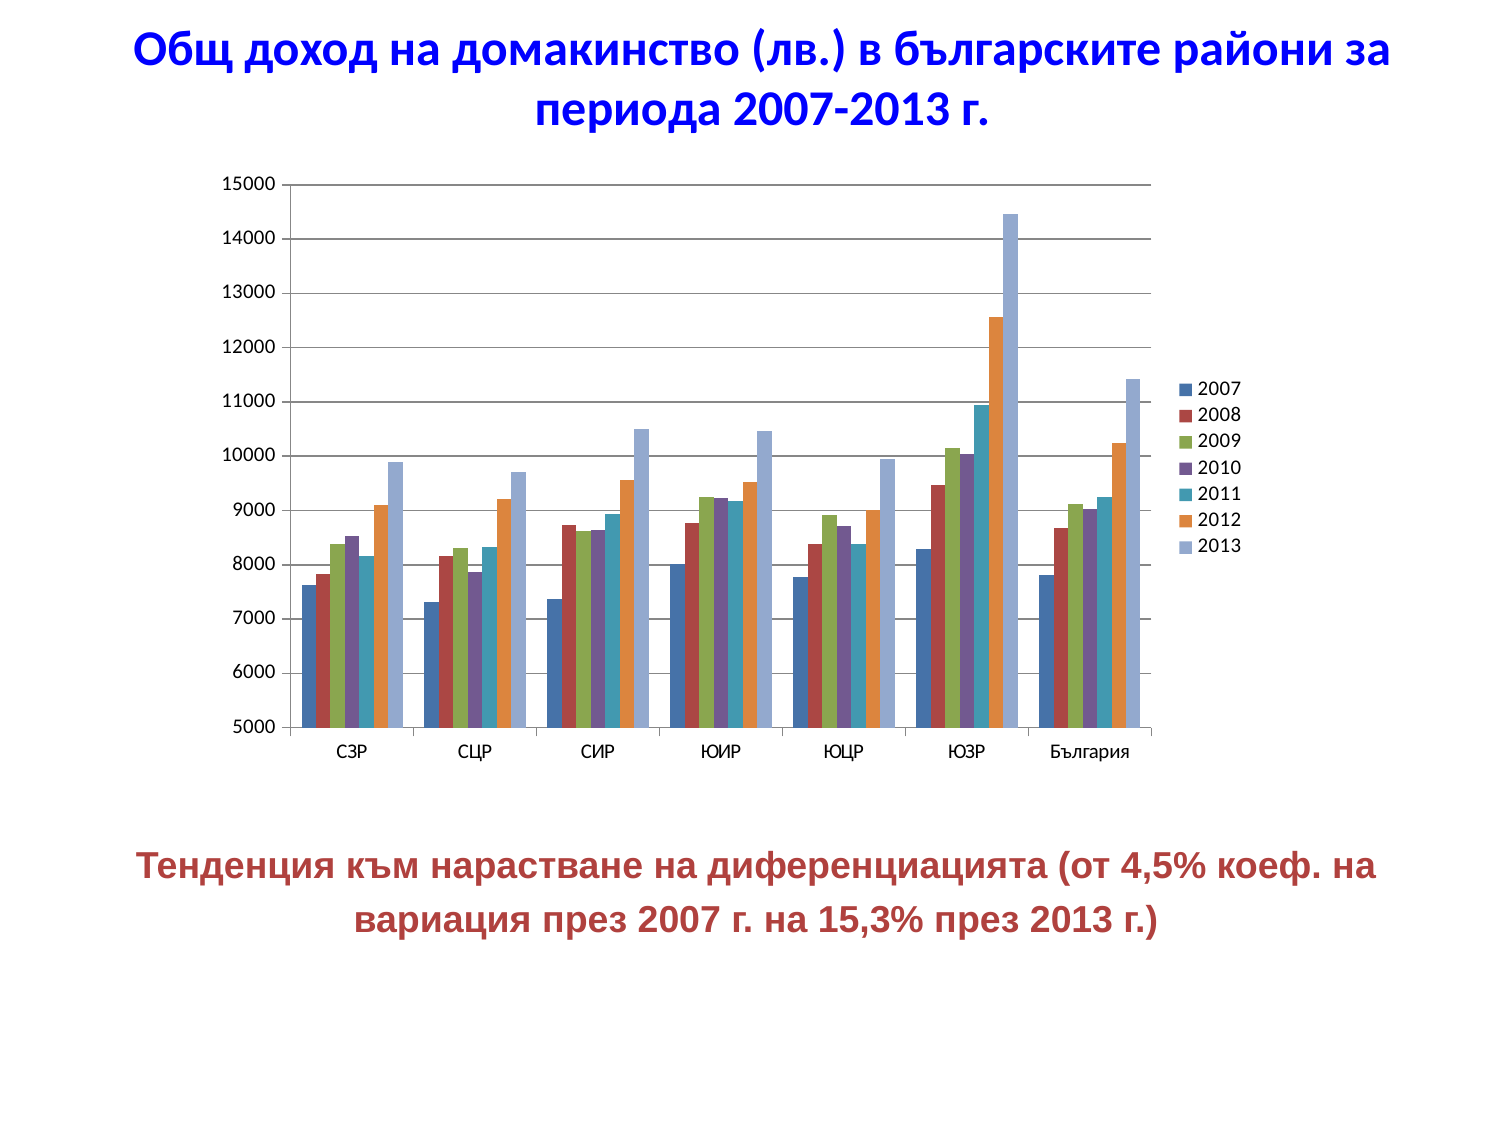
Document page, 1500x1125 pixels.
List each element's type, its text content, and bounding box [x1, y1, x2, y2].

title Общ доход на домакинство (лв.) в българските райони за периода 2007-2013 г. [87, 0, 1438, 150]
chart [199, 162, 1262, 776]
text_box Тенденция към нарастване на диференциацията (от 4,5% коеф. на вариация през 2007 г. на 15,3% през 2013 г.) [62, 824, 1450, 948]
